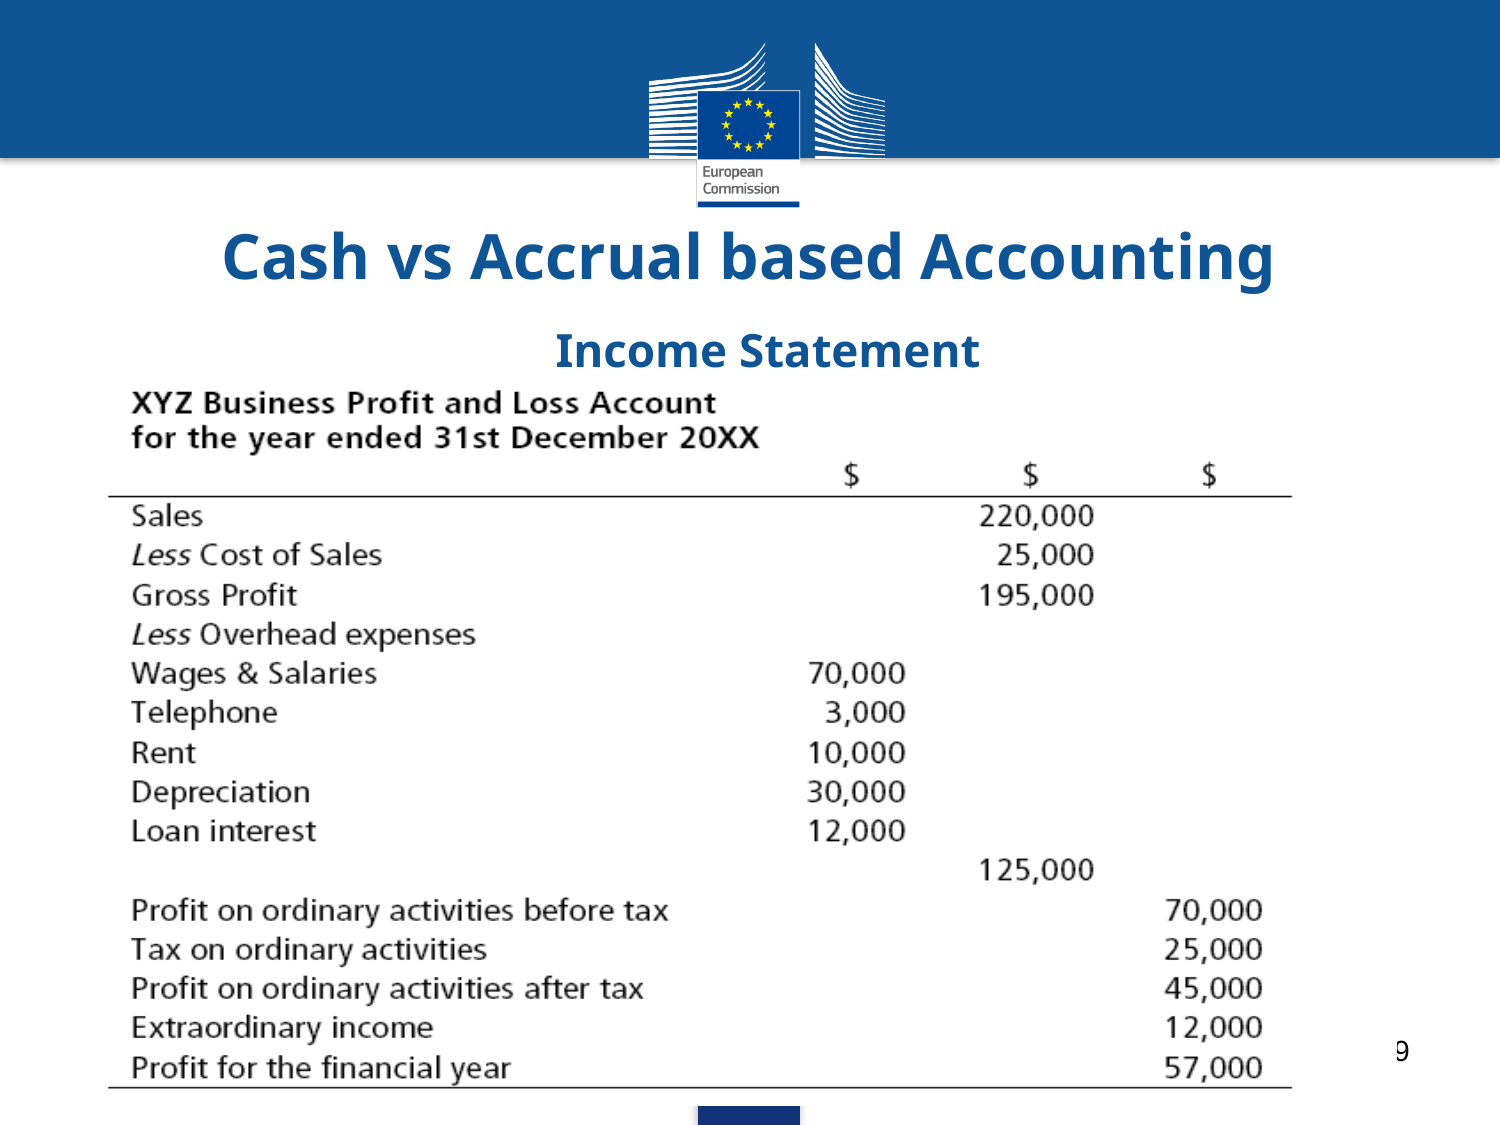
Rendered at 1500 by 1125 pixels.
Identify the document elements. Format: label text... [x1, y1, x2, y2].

text_box Income Statement [382, 349, 1154, 377]
picture [81, 379, 1397, 1107]
picture [649, 42, 885, 160]
slide_number 19 [1401, 1024, 1426, 1103]
title Cash vs Accrual based Accounting [0, 160, 1500, 349]
